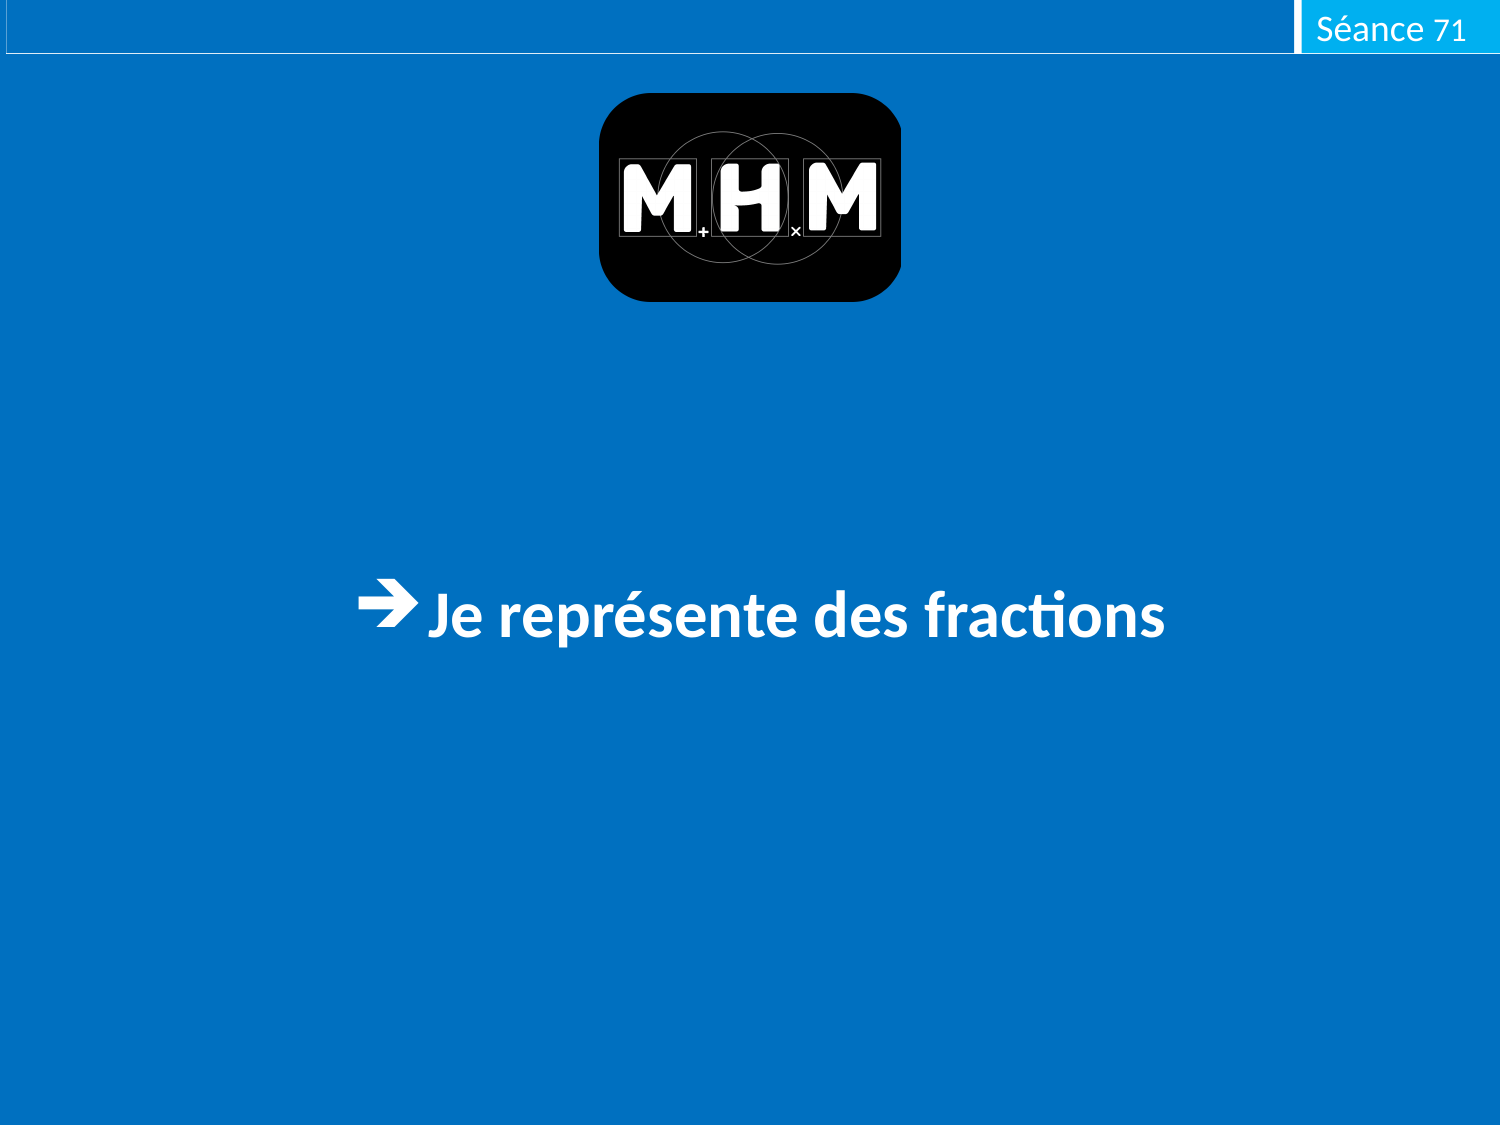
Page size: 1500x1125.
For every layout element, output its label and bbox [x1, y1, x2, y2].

text_box [0, 54, 1500, 1125]
